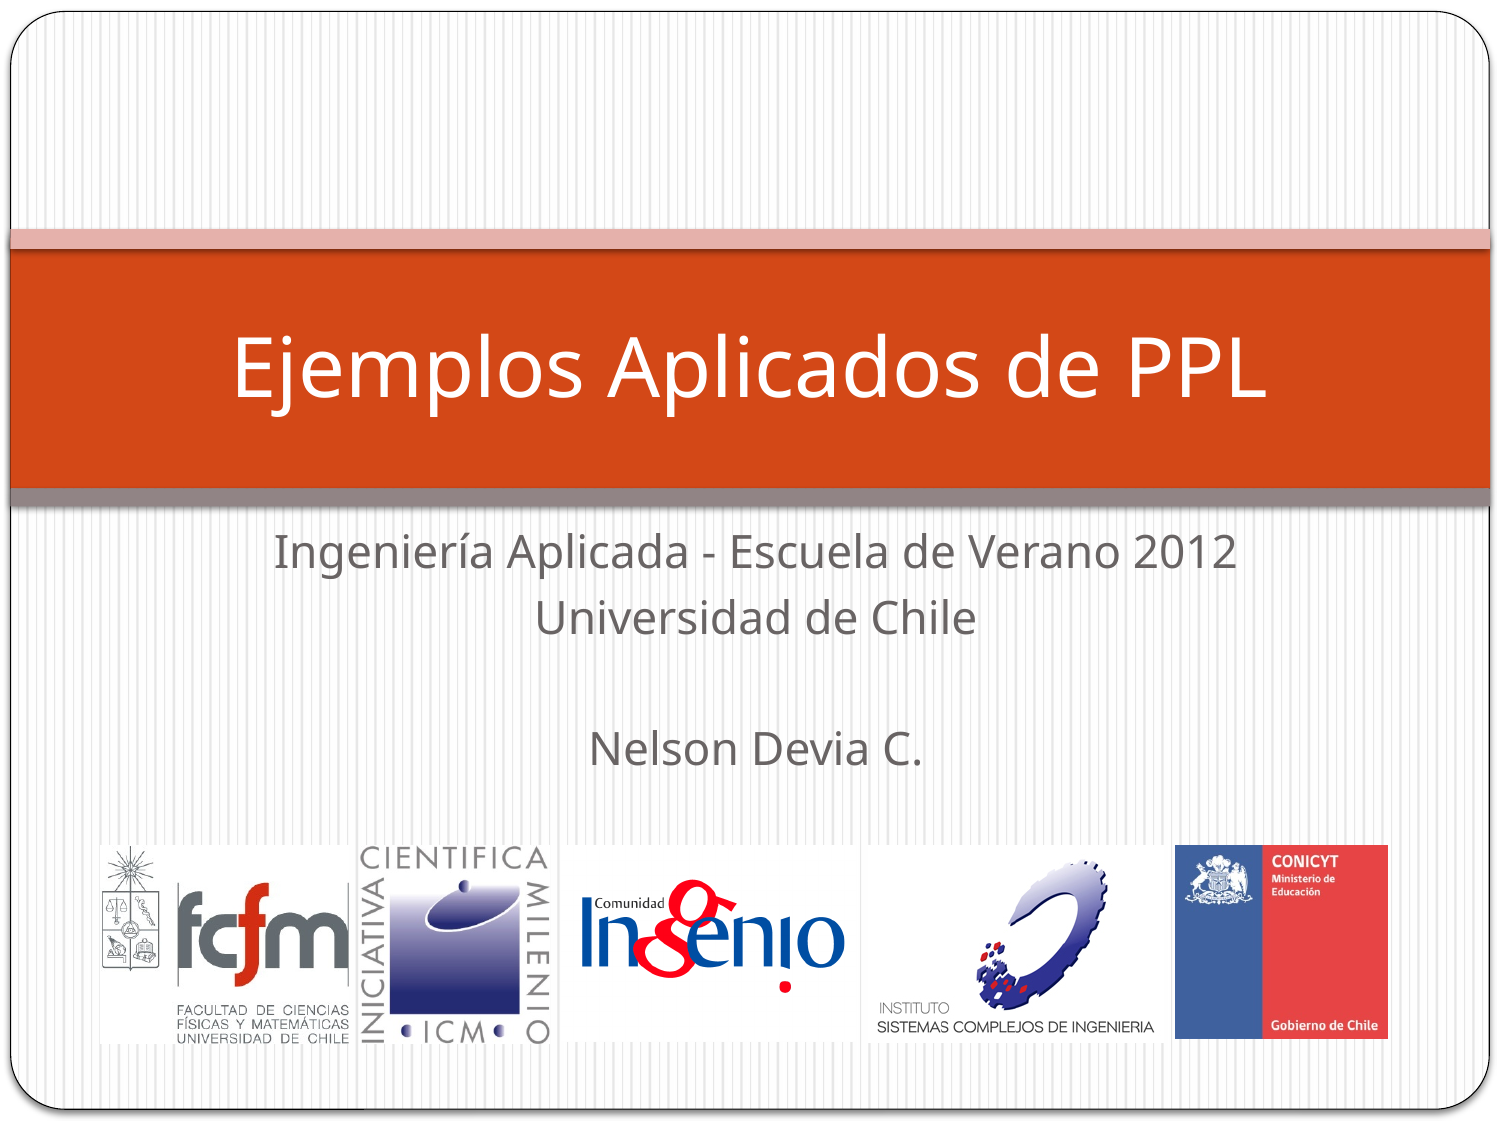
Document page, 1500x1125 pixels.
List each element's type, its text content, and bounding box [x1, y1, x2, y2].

picture [359, 845, 550, 1045]
subtitle Ingeniería Aplicada - Escuela de Verano 2012 Universidad de Chile Nelson Devia C. [253, 515, 1258, 823]
picture [560, 845, 857, 1042]
picture [100, 845, 349, 1044]
picture [867, 845, 1164, 1044]
picture [1174, 845, 1389, 1039]
title Ejemplos Aplicados de PPL [75, 247, 1425, 489]
